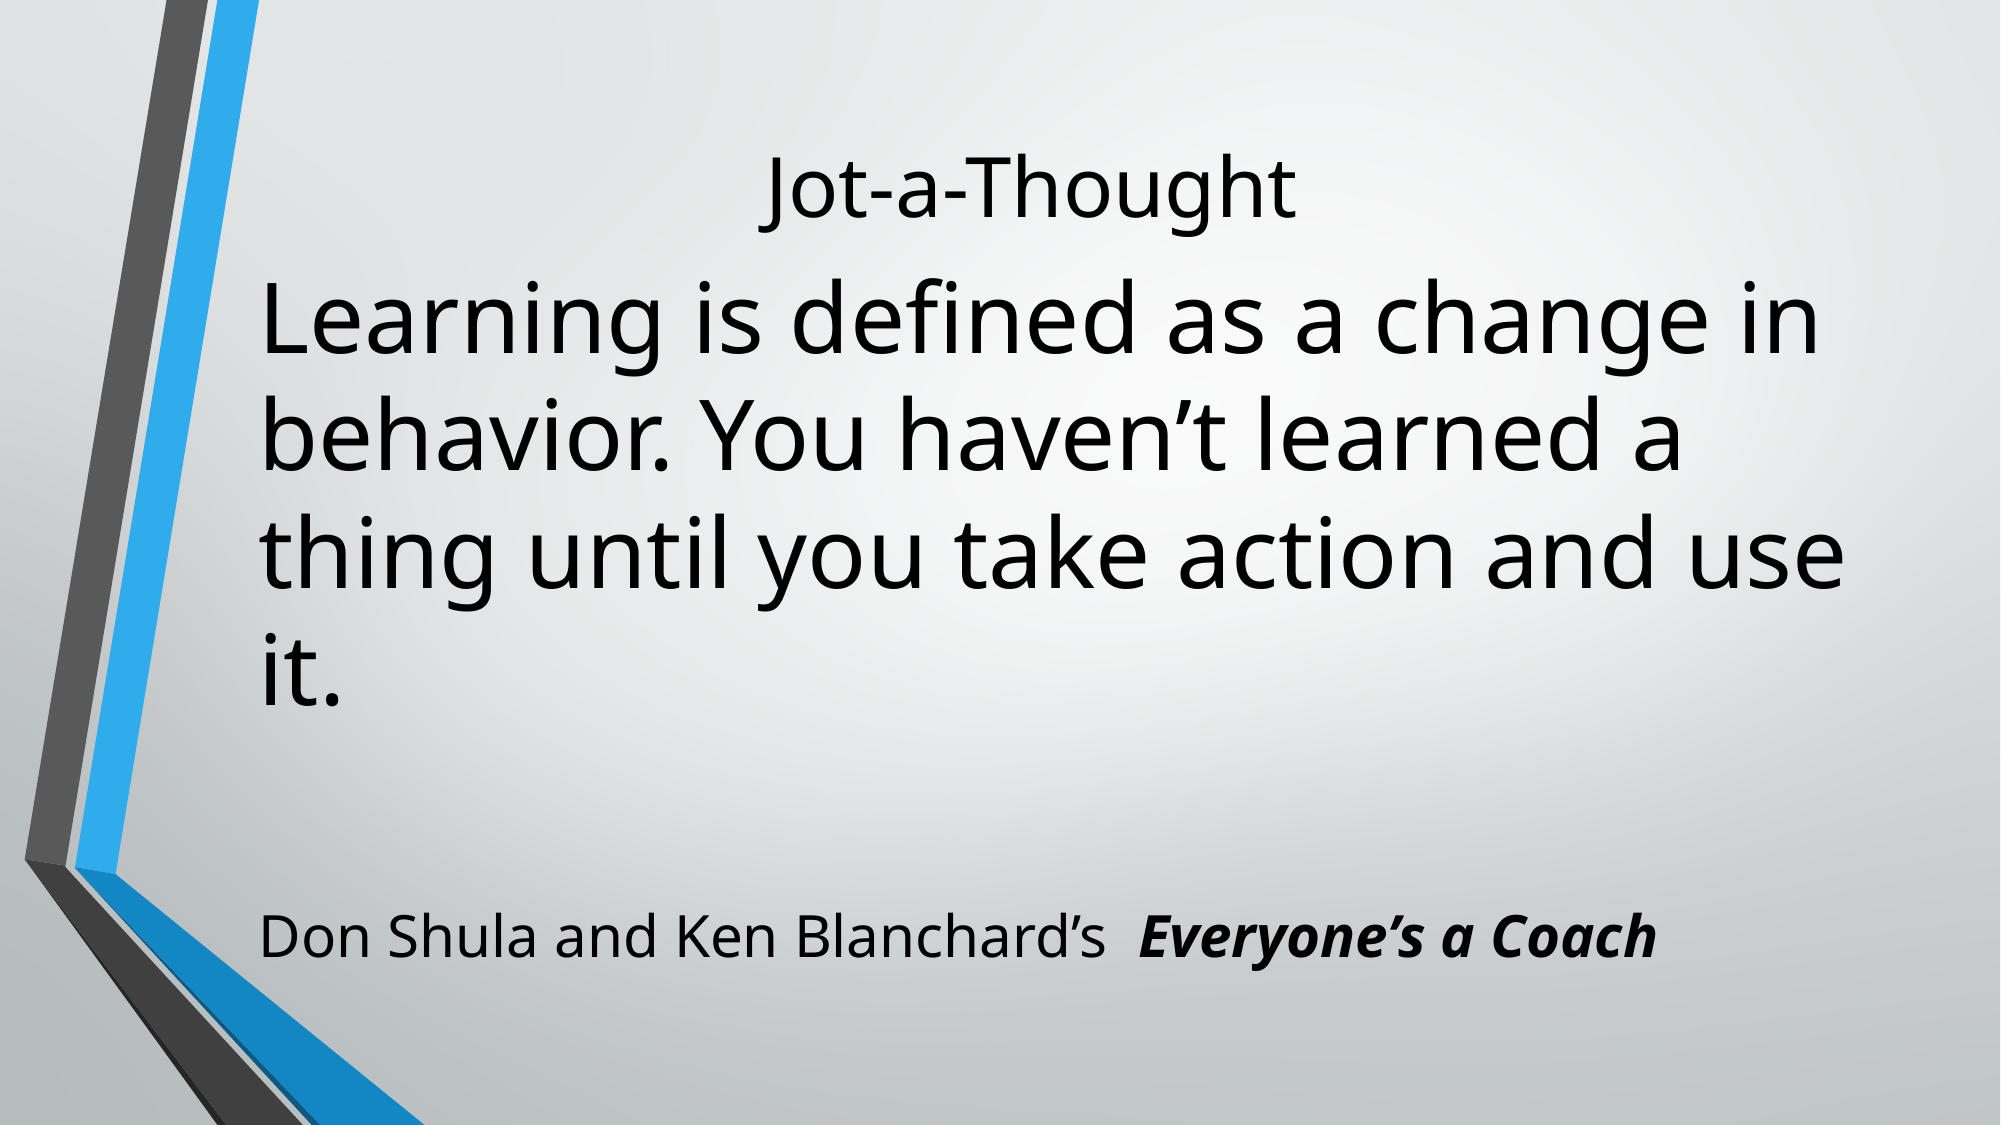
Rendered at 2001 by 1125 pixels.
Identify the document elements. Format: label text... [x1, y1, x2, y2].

list Learning is defined as a change in behavior. You haven’t learned a thing until you take action and use it. Don Shula and Ken Blanchard’s Everyone’s a Coach [243, 247, 1880, 1046]
title Jot-a-Thought [243, 0, 1821, 247]
